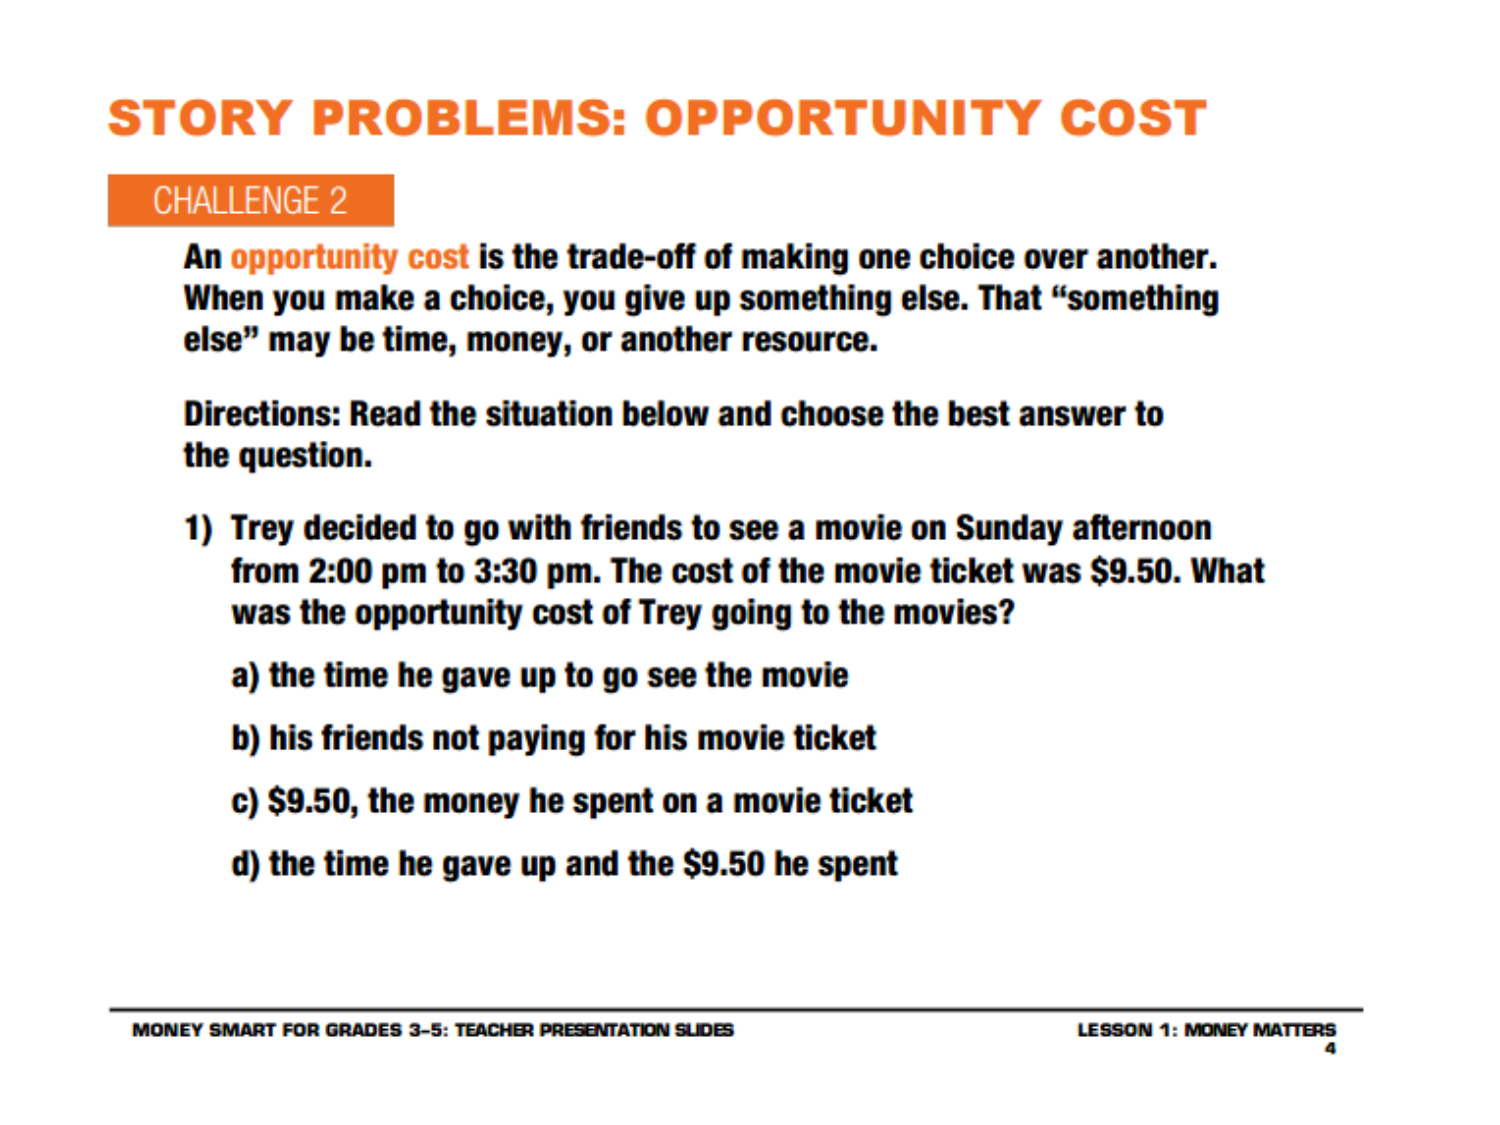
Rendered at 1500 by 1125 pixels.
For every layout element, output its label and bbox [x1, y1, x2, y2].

picture [74, 51, 1413, 1084]
